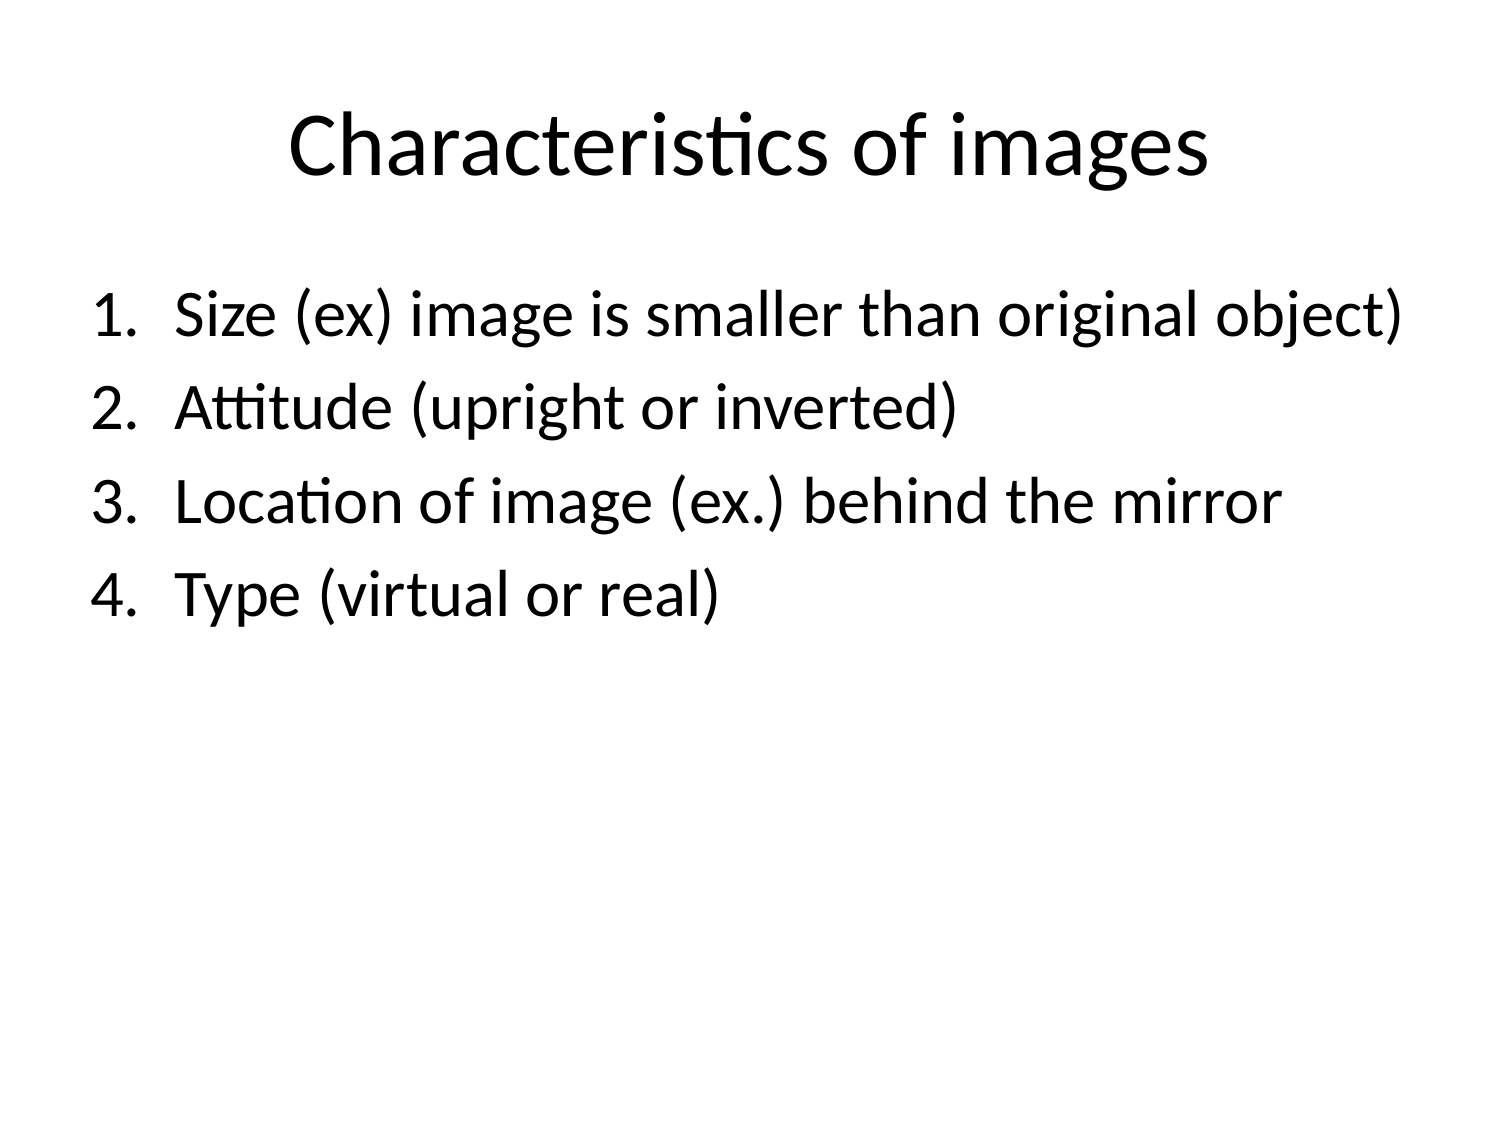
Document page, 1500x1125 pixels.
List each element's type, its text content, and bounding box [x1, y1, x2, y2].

list Size (ex) image is smaller than original object) Attitude (upright or inverted) Location of image (ex.) behind the mirror Type (virtual or real) [75, 262, 1425, 1005]
title Characteristics of images [75, 45, 1425, 233]
